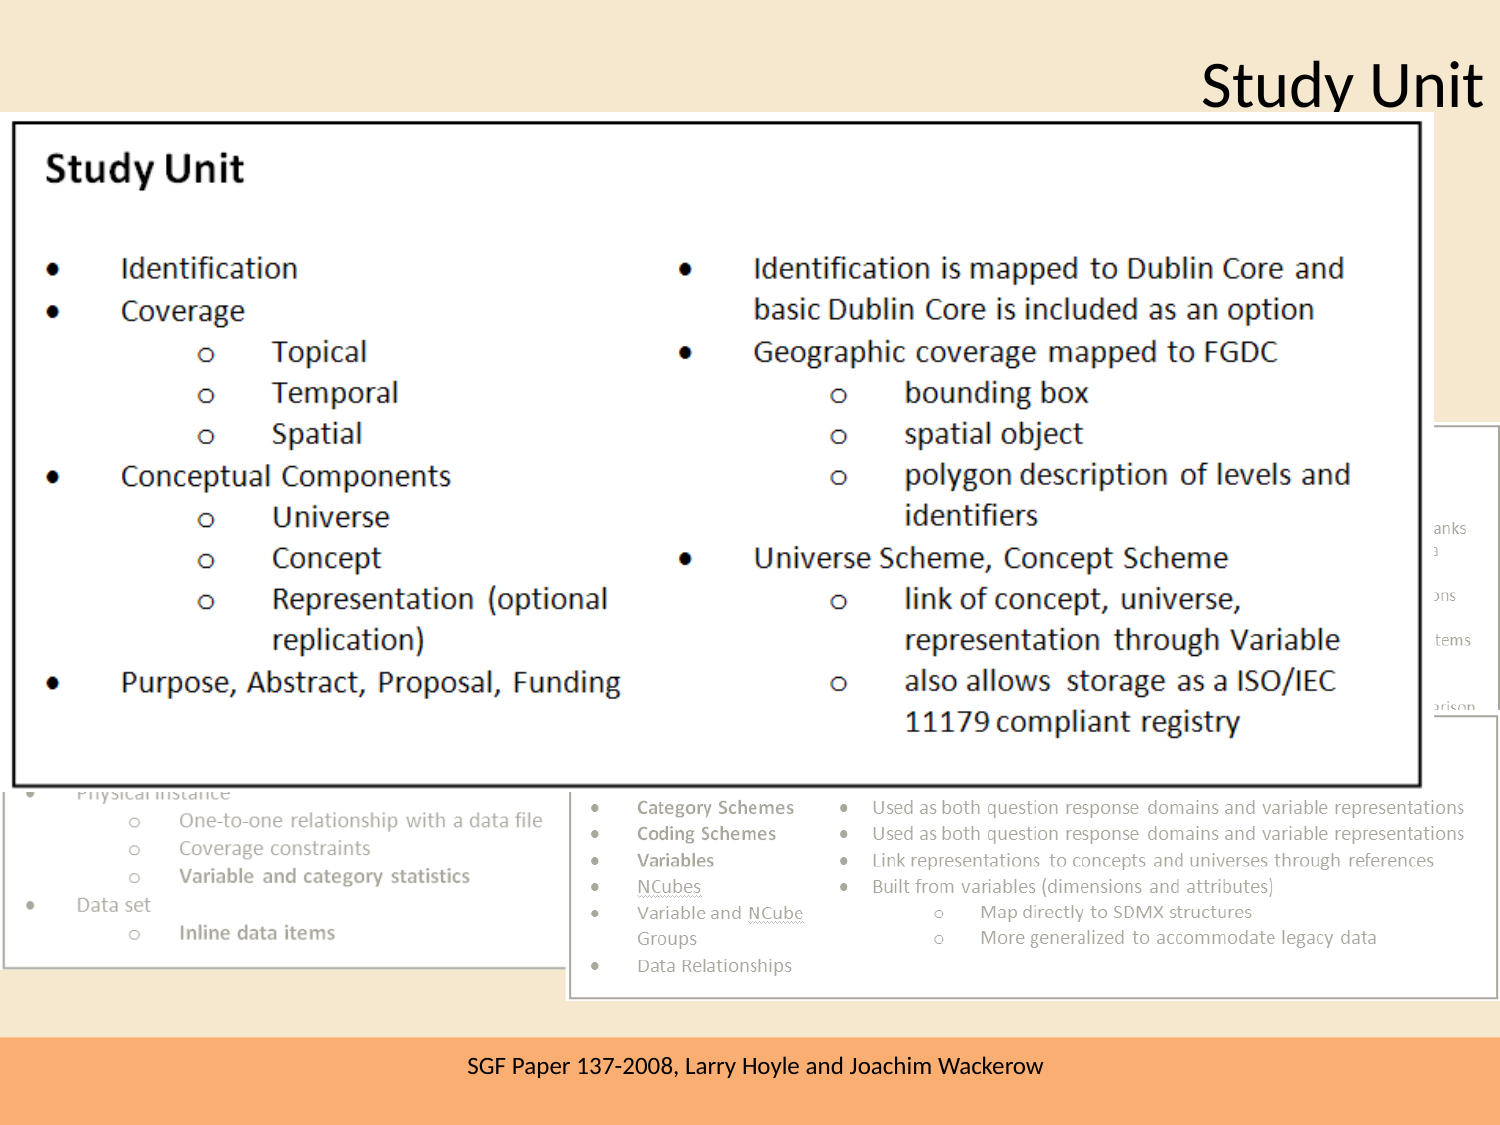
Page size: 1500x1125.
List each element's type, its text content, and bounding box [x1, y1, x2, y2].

footer SGF Paper 137-2008, Larry Hoyle and Joachim Wackerow [399, 1042, 1113, 1103]
title Study Unit [839, 0, 1500, 163]
picture [0, 111, 1500, 1001]
